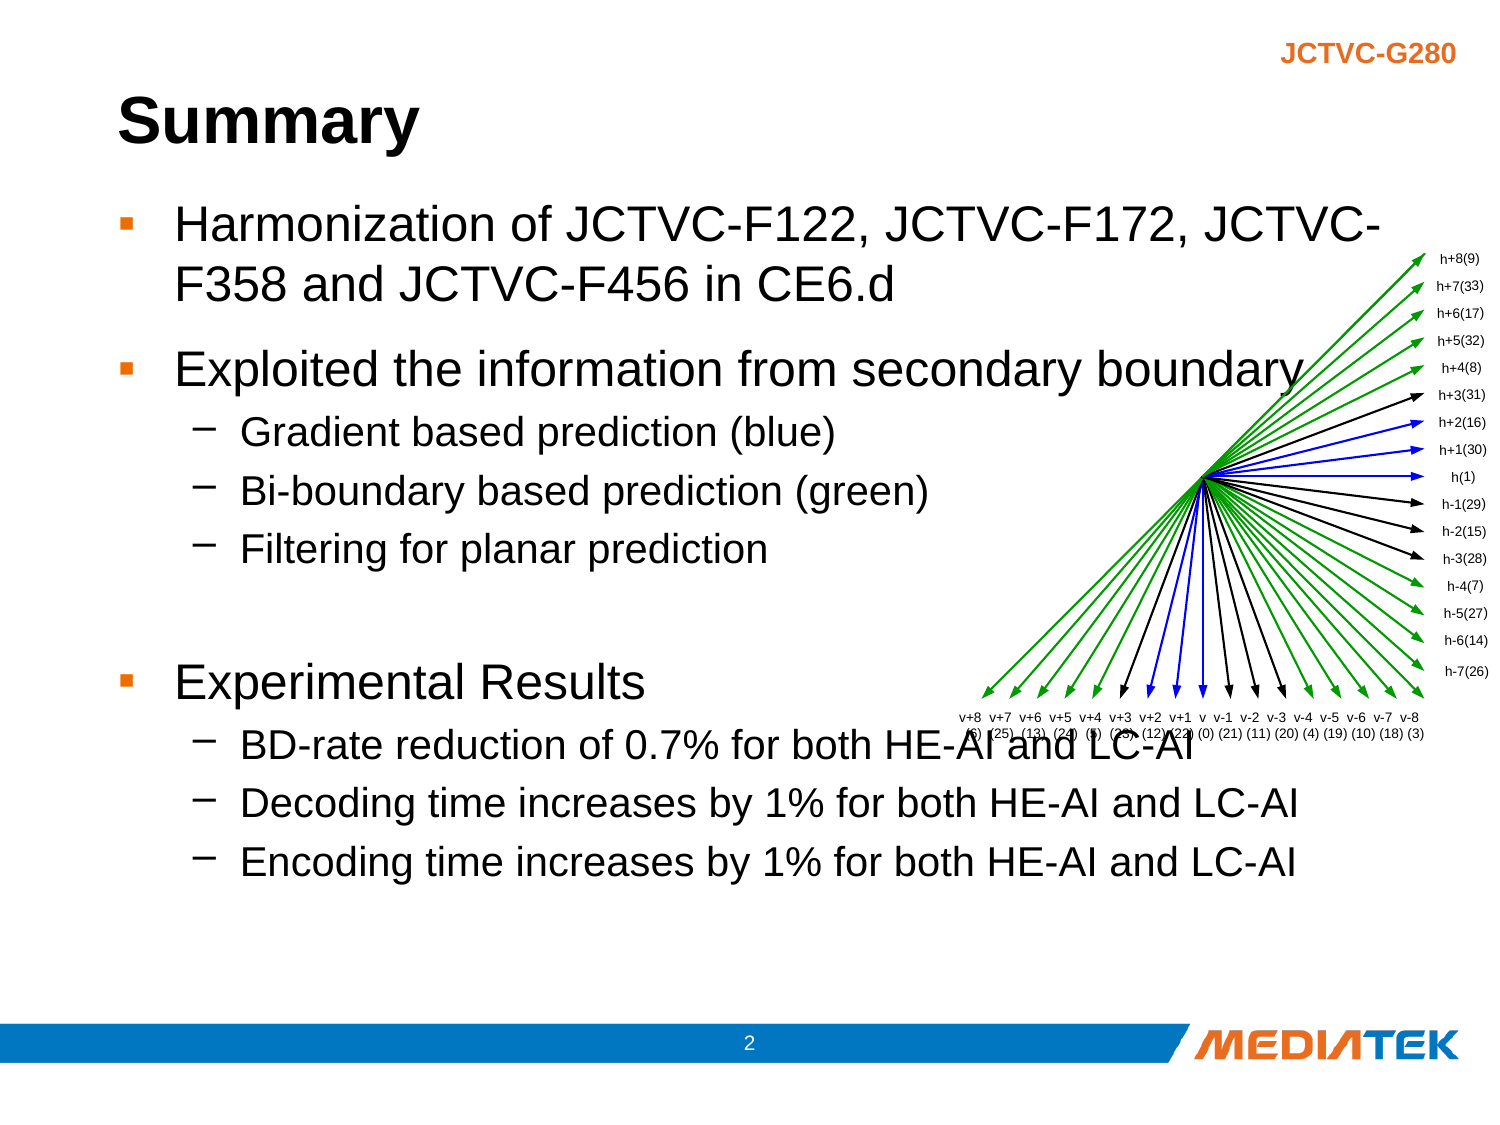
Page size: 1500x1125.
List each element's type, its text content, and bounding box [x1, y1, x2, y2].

title Summary [101, 62, 1425, 172]
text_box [930, 222, 1500, 750]
picture [789, 1023, 1459, 1063]
list Harmonization of JCTVC-F122, JCTVC-F172, JCTVC-F358 and JCTVC-F456 in CE6.d Exploited the information from secondary boundary Gradient based prediction (blue) Bi-boundary based prediction (green) Filtering for planar prediction Experimental Results BD-rate reduction of 0.7% for both HE-AI and LC-AI Decoding time increases by 1% for both HE-AI and LC-AI Encoding time increases by 1% for both HE-AI and LC-AI [102, 184, 1425, 1023]
slide_number 1 [711, 1022, 789, 1090]
picture [0, 1023, 711, 1063]
